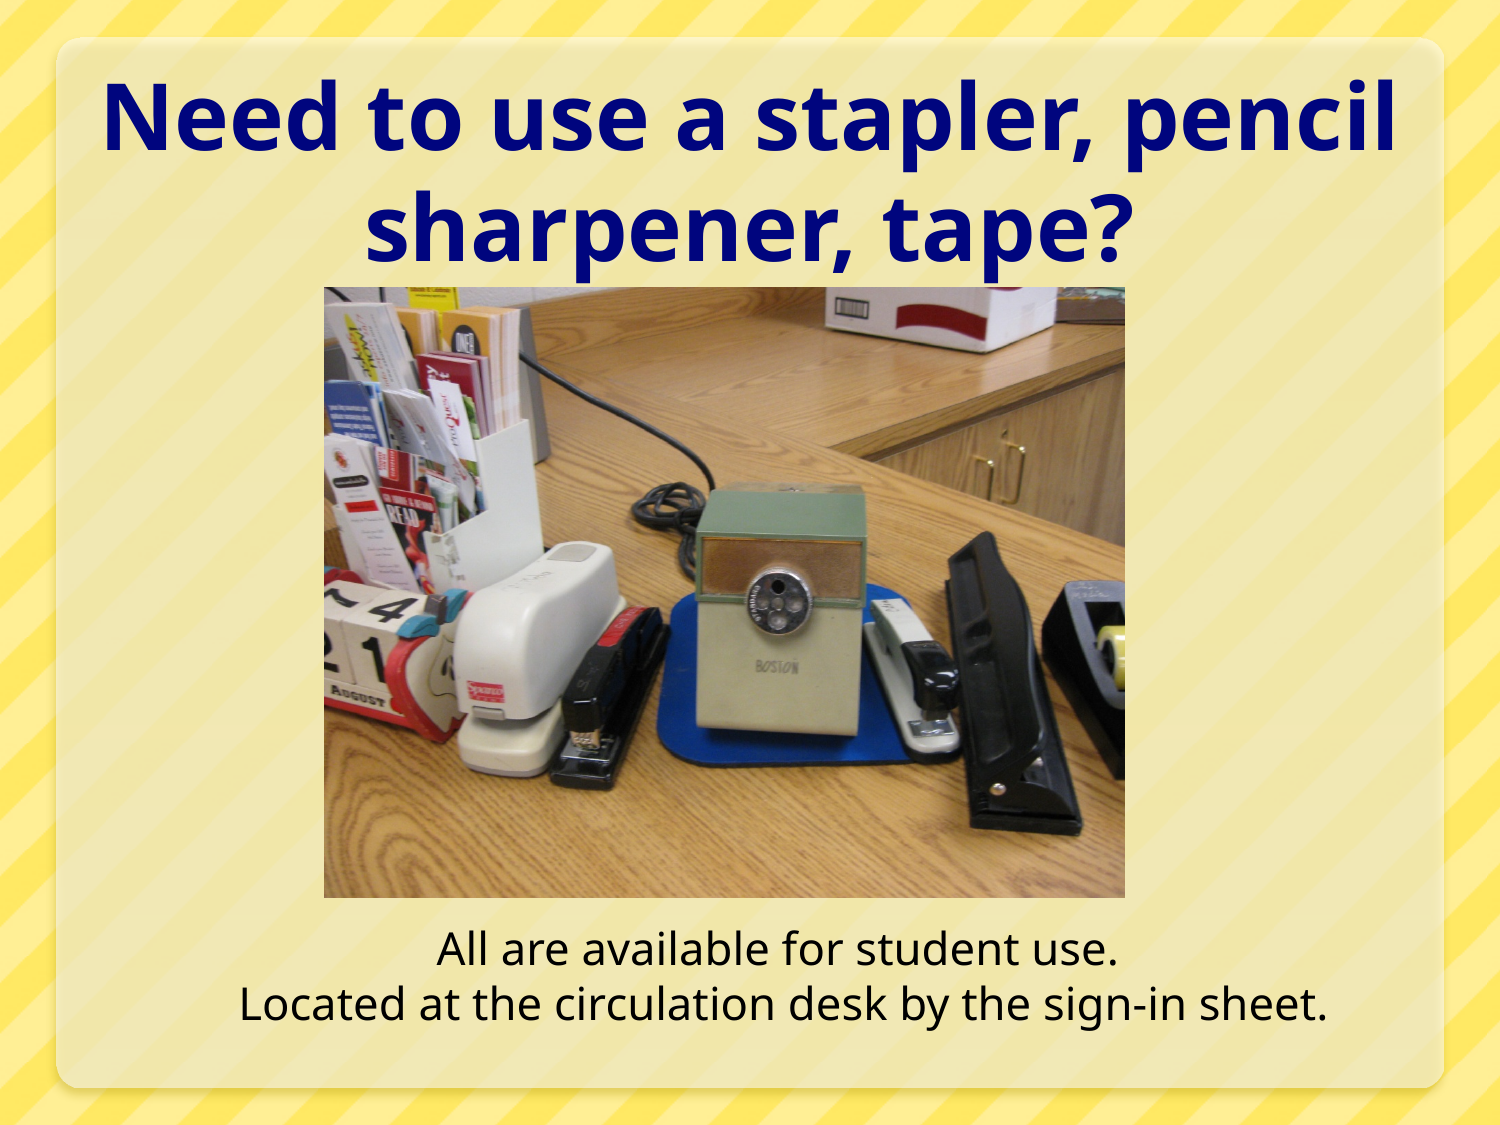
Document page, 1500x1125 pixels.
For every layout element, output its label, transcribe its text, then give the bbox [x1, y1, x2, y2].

title Need to use a stapler, pencil sharpener, tape? [75, 50, 1425, 288]
list All are available for student use. Located at the circulation desk by the sign-in sheet. [0, 912, 1500, 1038]
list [324, 287, 1126, 898]
